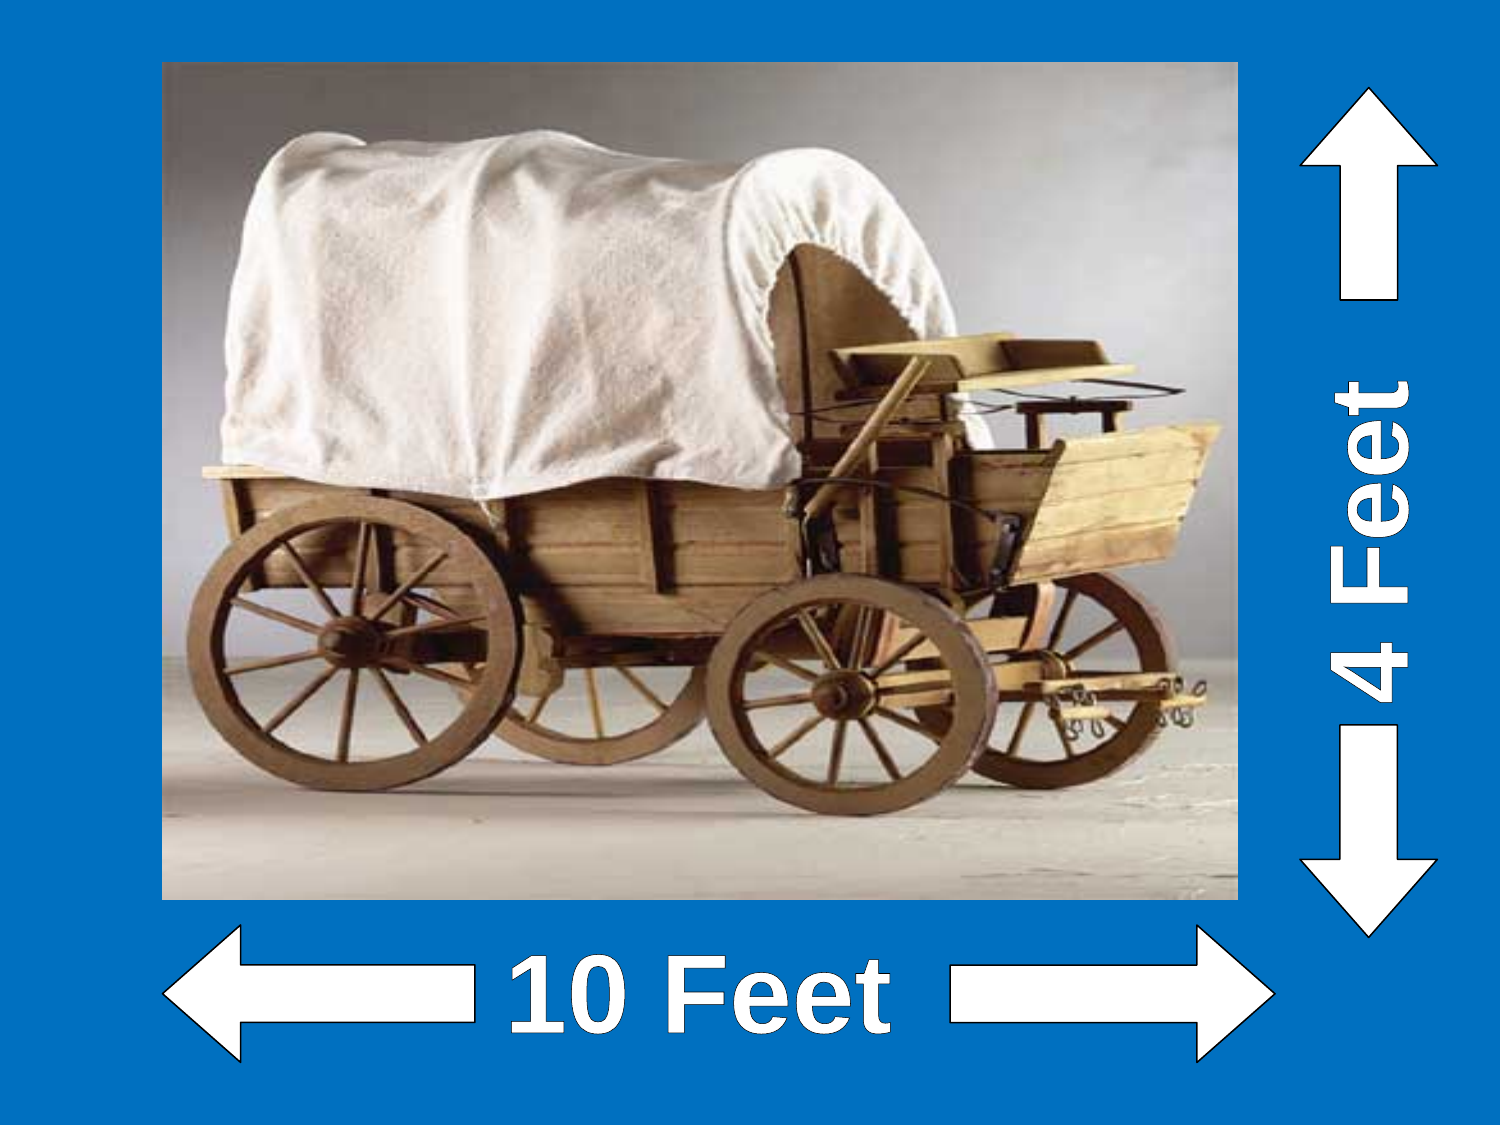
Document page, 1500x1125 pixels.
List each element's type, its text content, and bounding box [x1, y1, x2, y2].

text_box [1300, 87, 1438, 300]
text_box 4 Feet [1299, 364, 1441, 720]
text_box [950, 925, 1276, 1063]
text_box [162, 924, 475, 1063]
text_box 10 Feet [489, 924, 908, 1066]
text_box [1299, 724, 1438, 938]
picture [162, 62, 1238, 901]
